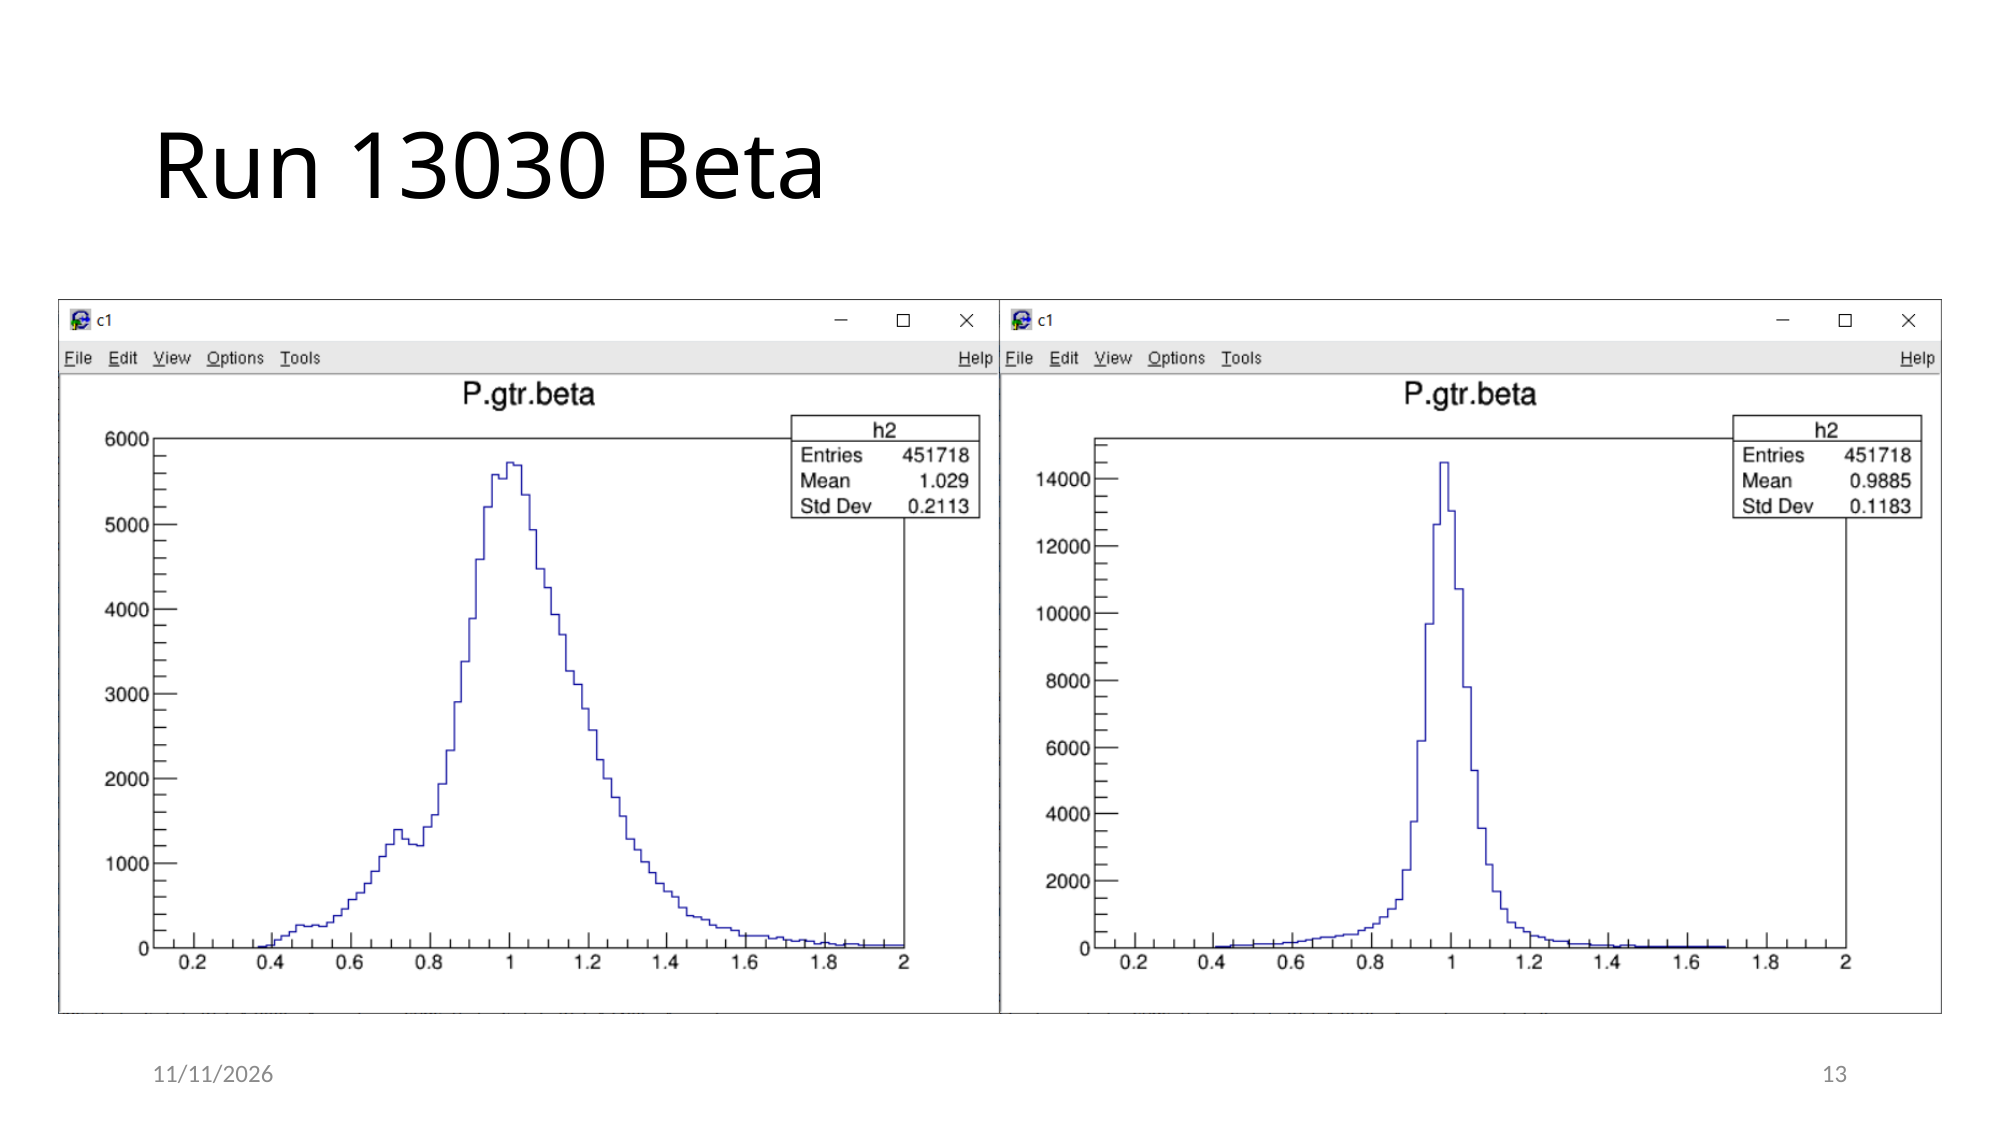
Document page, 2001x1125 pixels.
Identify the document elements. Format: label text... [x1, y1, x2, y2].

picture [999, 299, 1942, 1014]
title Run 13030 Beta [137, 59, 1863, 278]
slide_number 13 [1412, 1042, 1863, 1103]
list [58, 299, 999, 1014]
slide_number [137, 1042, 588, 1103]
